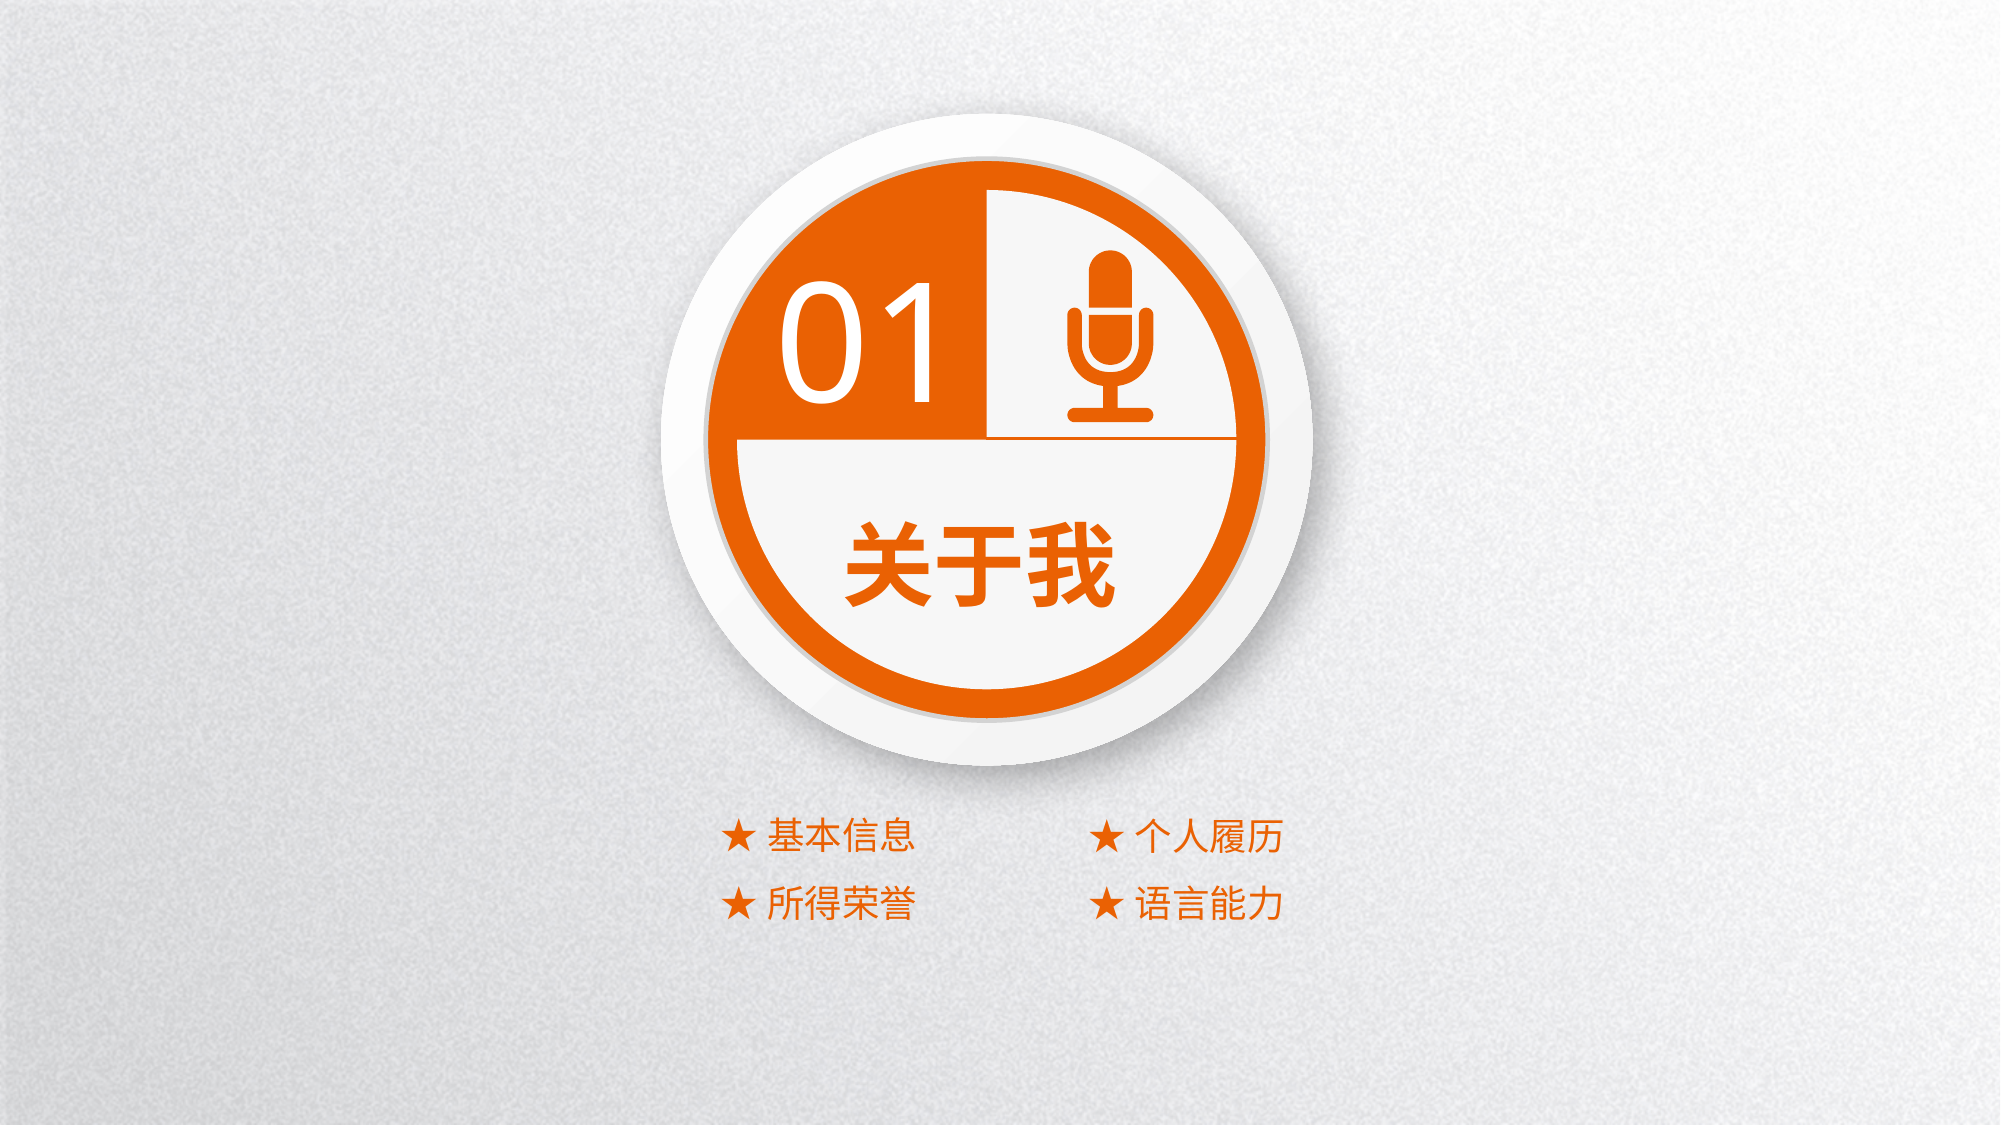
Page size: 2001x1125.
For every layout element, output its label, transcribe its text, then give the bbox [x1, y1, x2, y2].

text_box ★基本信息 ★所得荣誉 [706, 782, 1041, 933]
text_box ★个人履历 ★语言能力 [1073, 782, 1547, 933]
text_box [660, 113, 1313, 766]
picture [0, 0, 2001, 1125]
